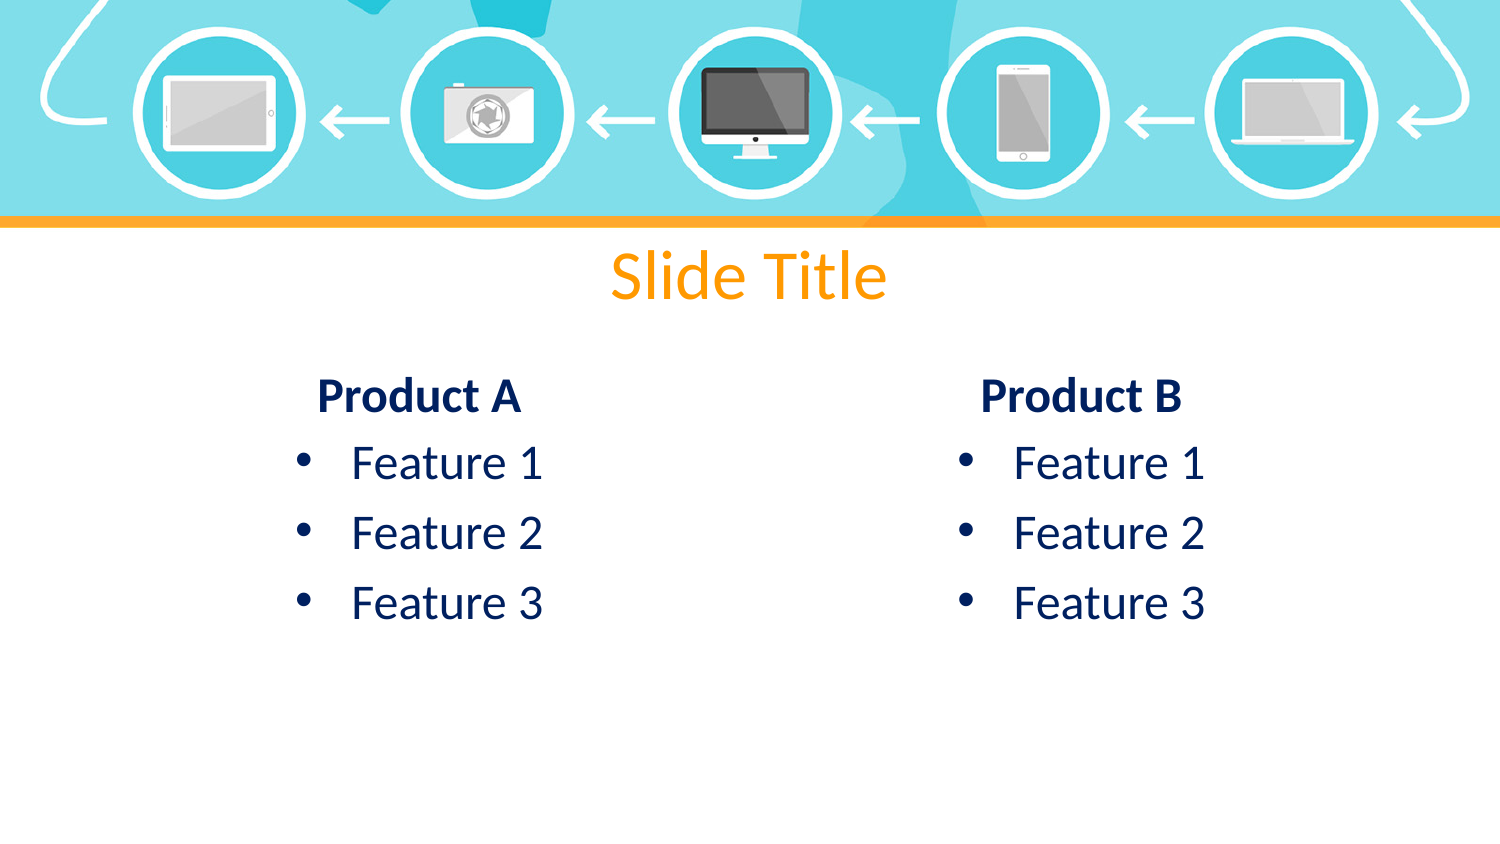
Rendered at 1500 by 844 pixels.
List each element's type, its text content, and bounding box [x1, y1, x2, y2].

picture [0, 0, 1500, 844]
title Slide Title [73, 221, 1427, 322]
list Product B [750, 351, 1413, 421]
list Feature 1 Feature 2 Feature 3 [750, 421, 1413, 773]
list Product A [88, 351, 750, 421]
list Feature 1 Feature 2 Feature 3 [88, 421, 750, 773]
